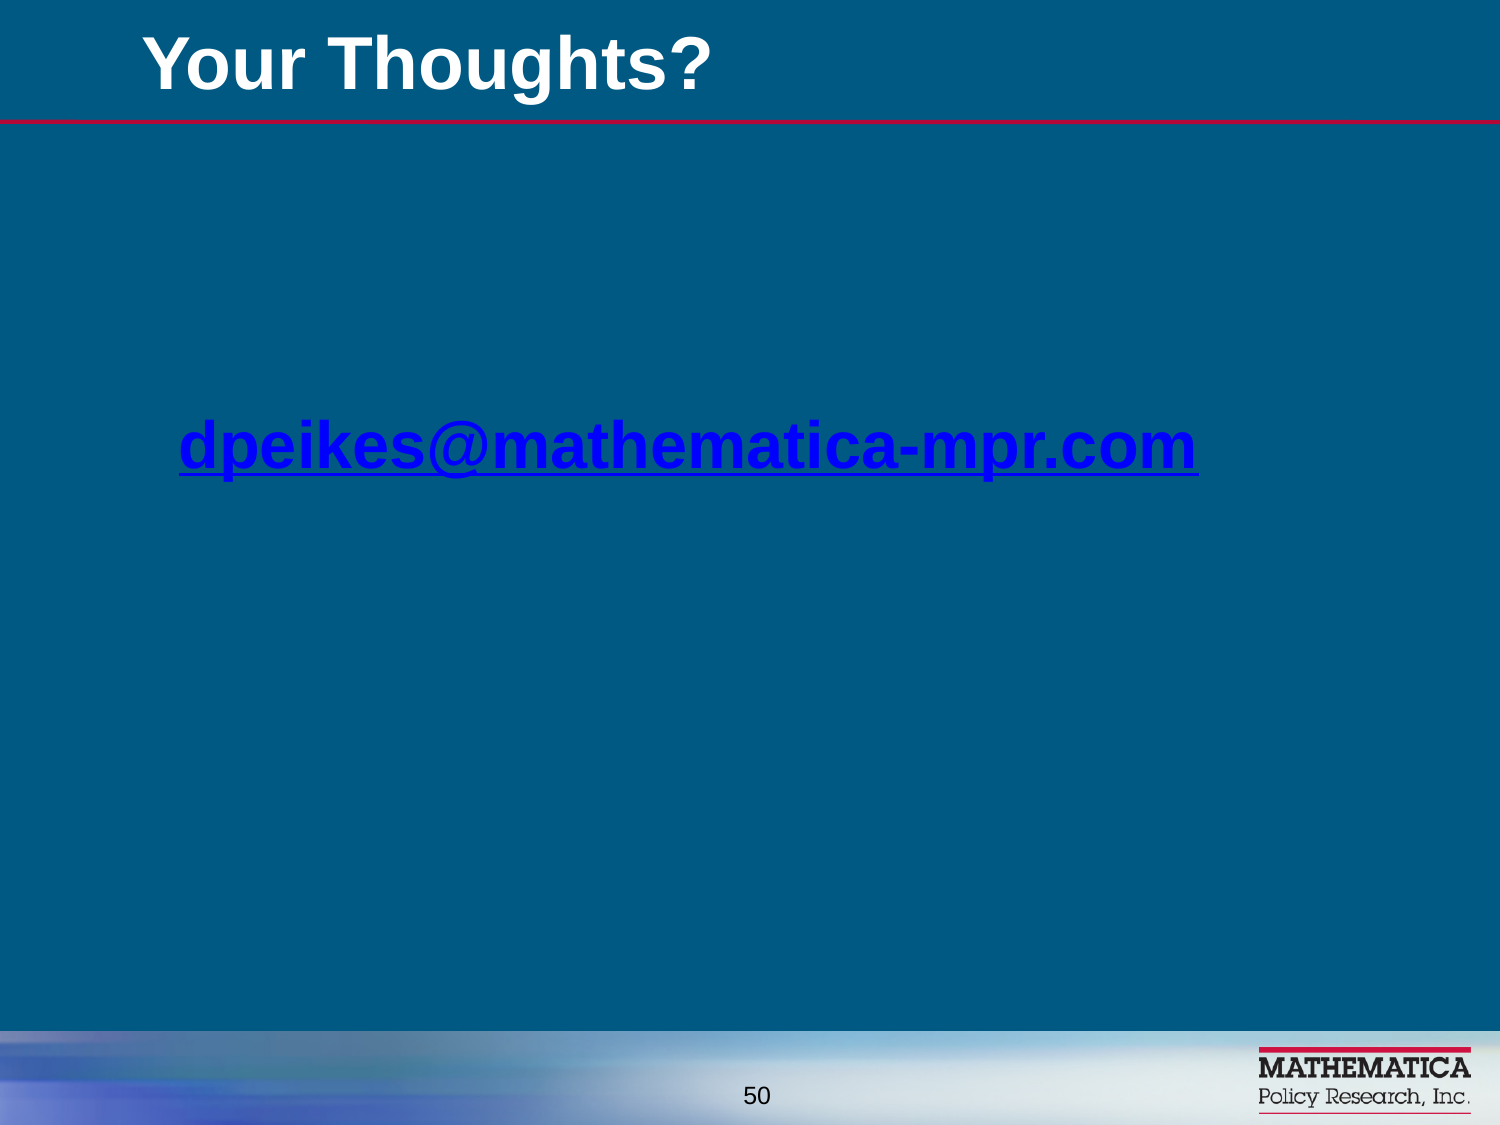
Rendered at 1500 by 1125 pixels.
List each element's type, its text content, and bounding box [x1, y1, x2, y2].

text_box 50 [713, 1065, 787, 1125]
list dpeikes@mathematica-mpr.com [163, 394, 1373, 892]
title Your Thoughts? [126, 4, 1341, 116]
picture [0, 1032, 1500, 1125]
